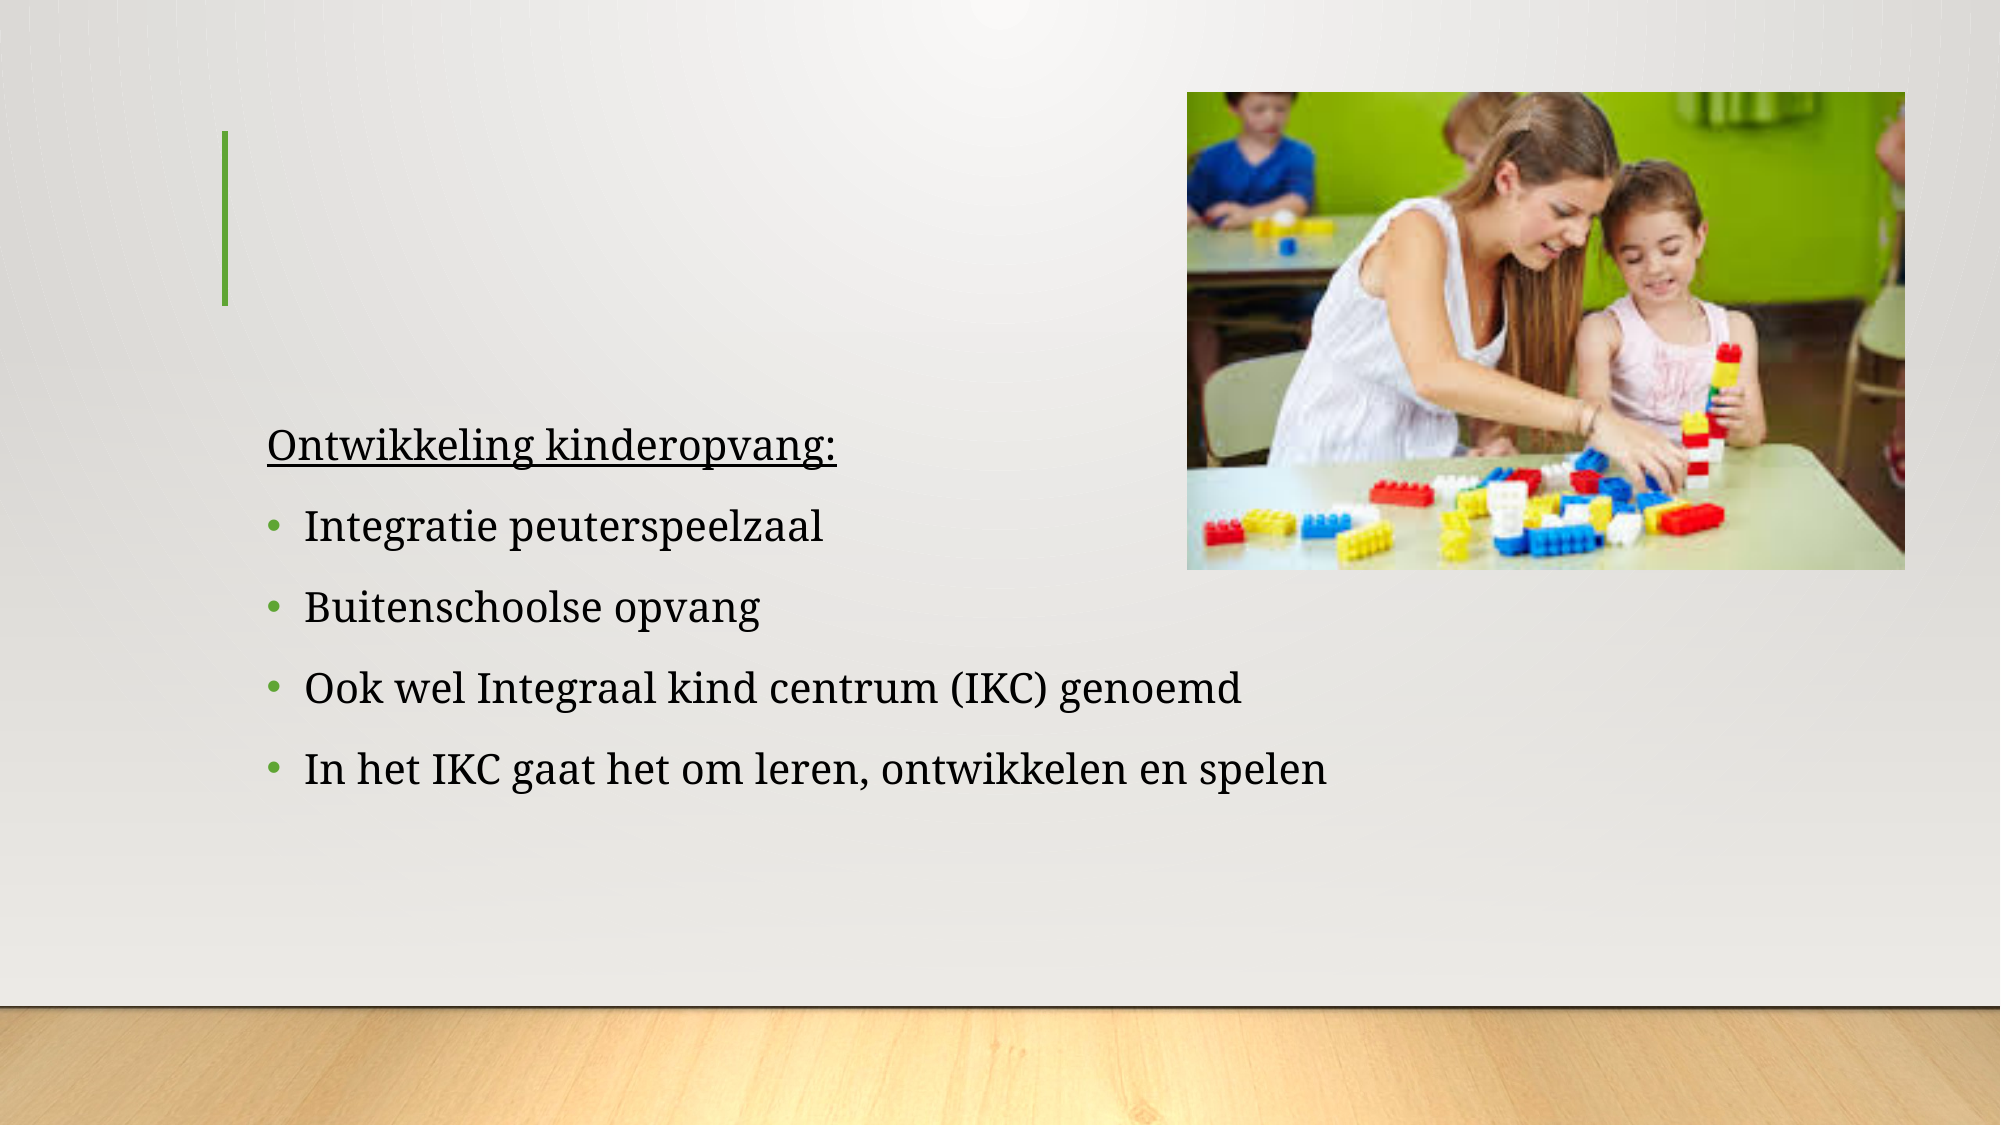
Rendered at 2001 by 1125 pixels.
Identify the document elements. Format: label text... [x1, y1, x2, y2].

picture [0, 1006, 2000, 1125]
list Ontwikkeling kinderopvang: Integratie peuterspeelzaal Buitenschoolse opvang Ook wel Integraal kind centrum (IKC) genoemd In het IKC gaat het om leren, ontwikkelen en spelen [251, 330, 1814, 897]
picture [1187, 91, 1905, 570]
